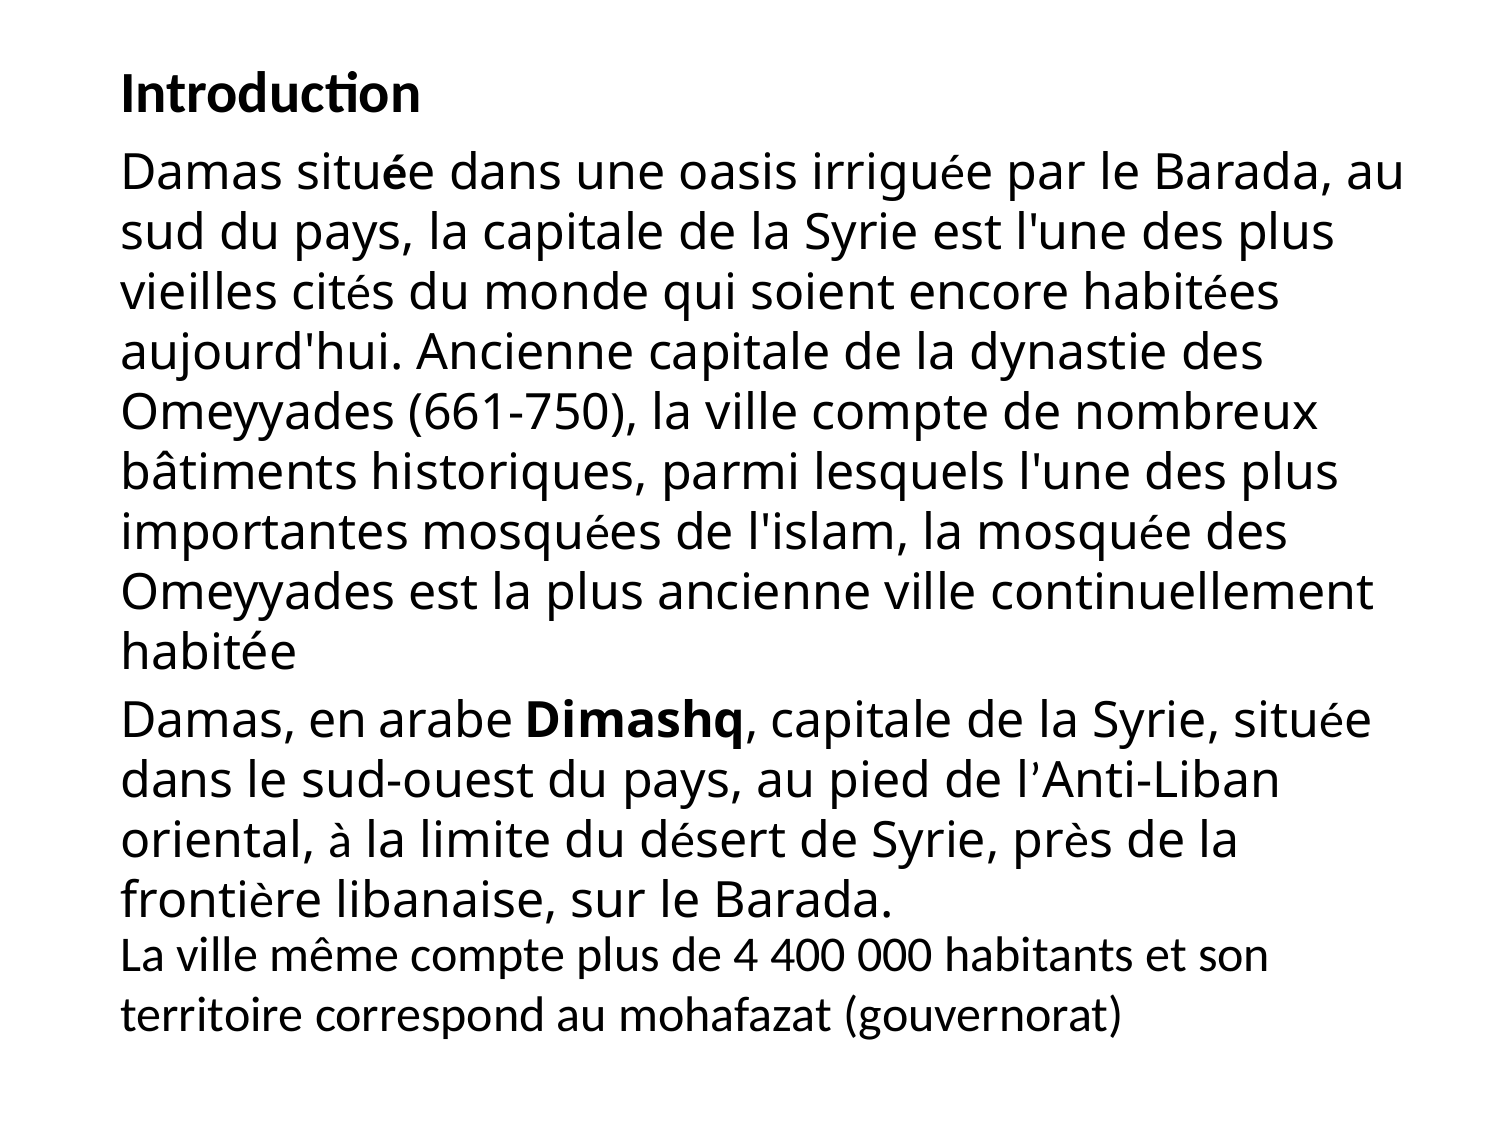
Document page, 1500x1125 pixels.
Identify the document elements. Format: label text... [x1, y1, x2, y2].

text_box Damas, en arabe Dimashq, capitale de la Syrie, située dans le sud-ouest du pays, au pied de l’Anti-Liban oriental, à la limite du désert de Syrie, près de la frontière libanaise, sur le Barada. [105, 679, 1418, 913]
text_box Damas située dans une oasis irriguée par le Barada, au sud du pays, la capitale de la Syrie est l'une des plus vieilles cités du monde qui soient encore habitées aujourd'hui. Ancienne capitale de la dynastie des Omeyyades (661-750), la ville compte de nombreux bâtiments historiques, parmi lesquels l'une des plus importantes mosquées de l'islam, la mosquée des Omeyyades est la plus ancienne ville continuellement habitée [105, 131, 1430, 687]
text_box La ville même compte plus de 4 400 000 habitants et son territoire correspond au mohafazat (gouvernorat) [105, 913, 1477, 1049]
text_box Introduction [105, 46, 551, 132]
